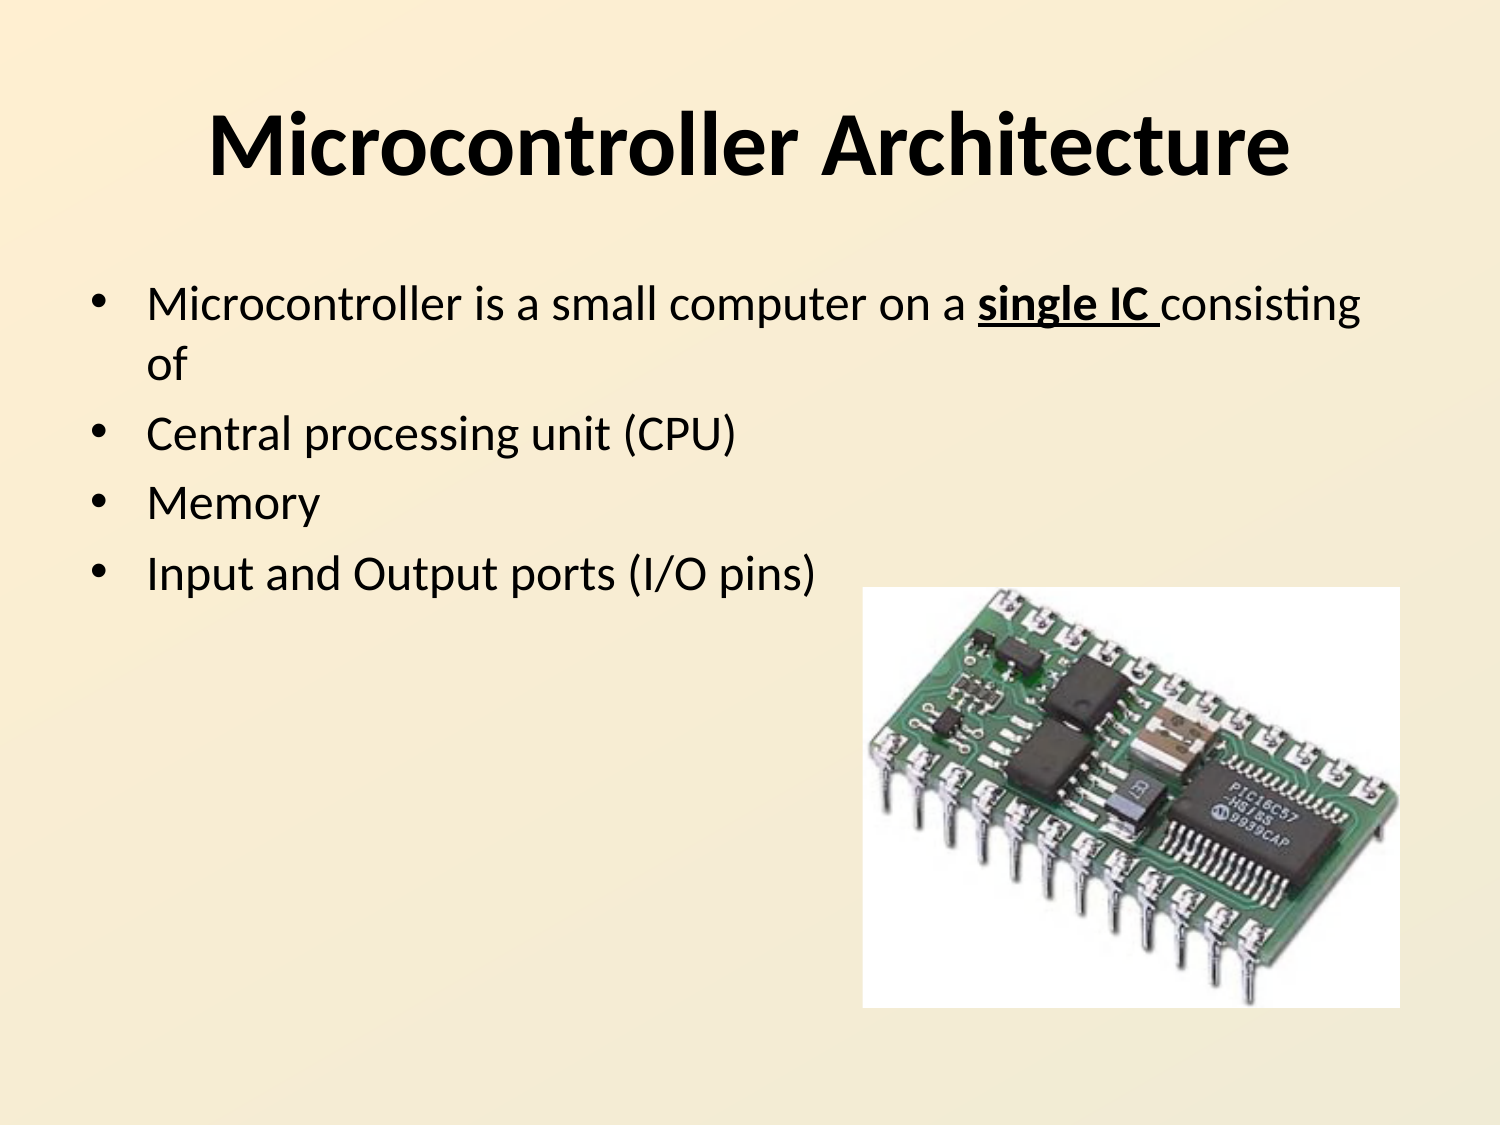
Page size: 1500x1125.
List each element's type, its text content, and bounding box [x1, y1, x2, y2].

picture [862, 587, 1401, 1008]
list Microcontroller is a small computer on a single IC consisting of Central processing unit (CPU) Memory Input and Output ports (I/O pins) [75, 262, 1425, 1005]
title Microcontroller Architecture [75, 45, 1425, 233]
